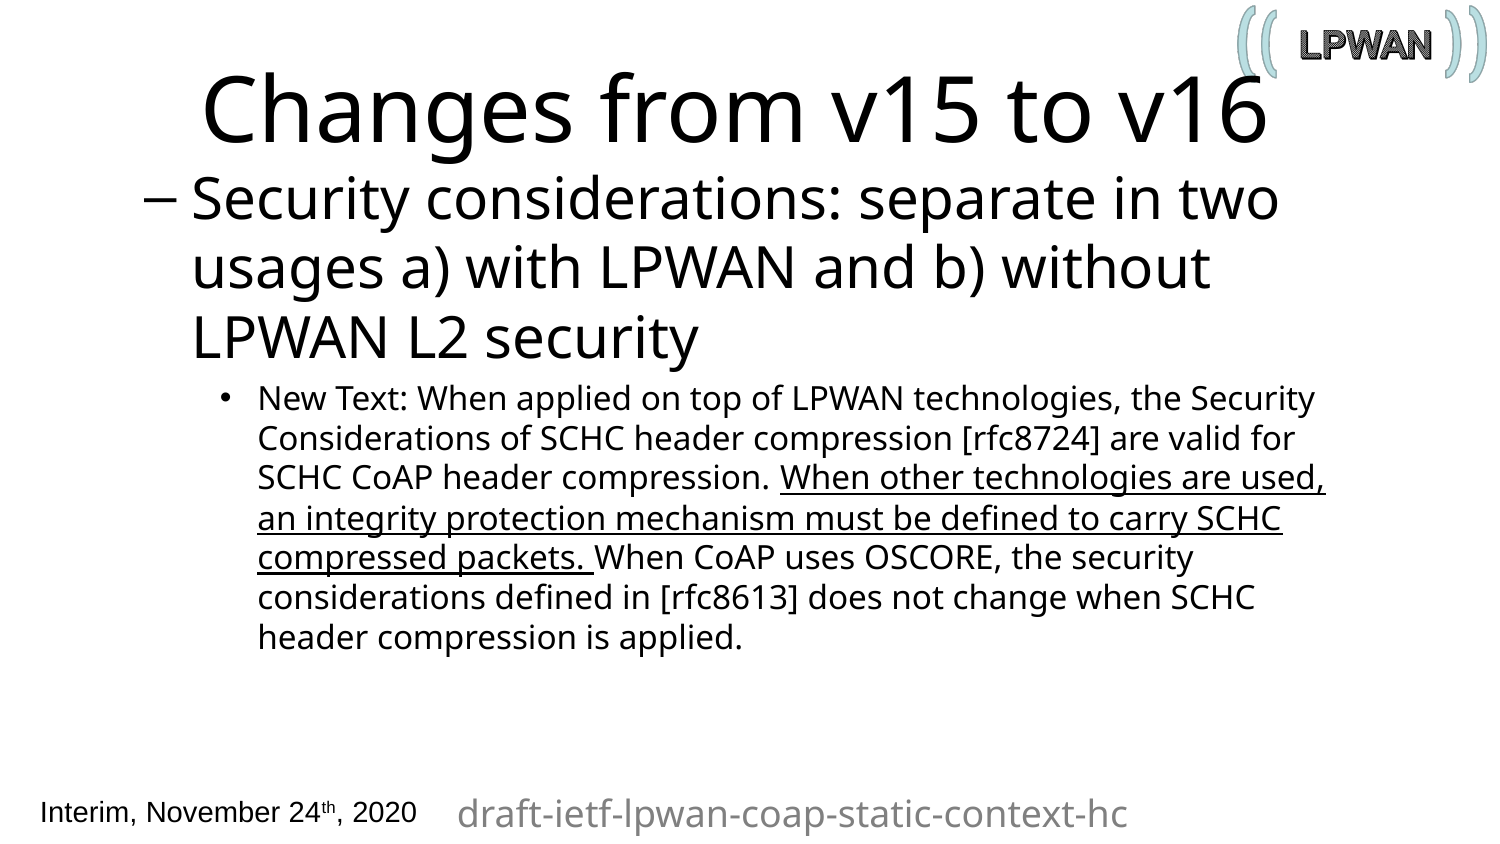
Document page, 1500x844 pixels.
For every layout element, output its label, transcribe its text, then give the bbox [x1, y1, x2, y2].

text_box draft-ietf-lpwan-coap-static-context-hc [442, 783, 1192, 843]
list Security considerations: separate in two usages a) with LPWAN and b) without LPWAN L2 security New Text: When applied on top of LPWAN technologies, the Security Considerations of SCHC header compression [rfc8724] are valid for SCHC CoAP header compression. When other technologies are used, an integrity protection mechanism must be defined to carry SCHC compressed packets. When CoAP uses OSCORE, the security considerations defined in [rfc8613] does not change when SCHC header compression is applied. [55, 153, 1349, 689]
picture [1237, 5, 1487, 83]
title Changes from v15 to v16 [88, 24, 1383, 188]
